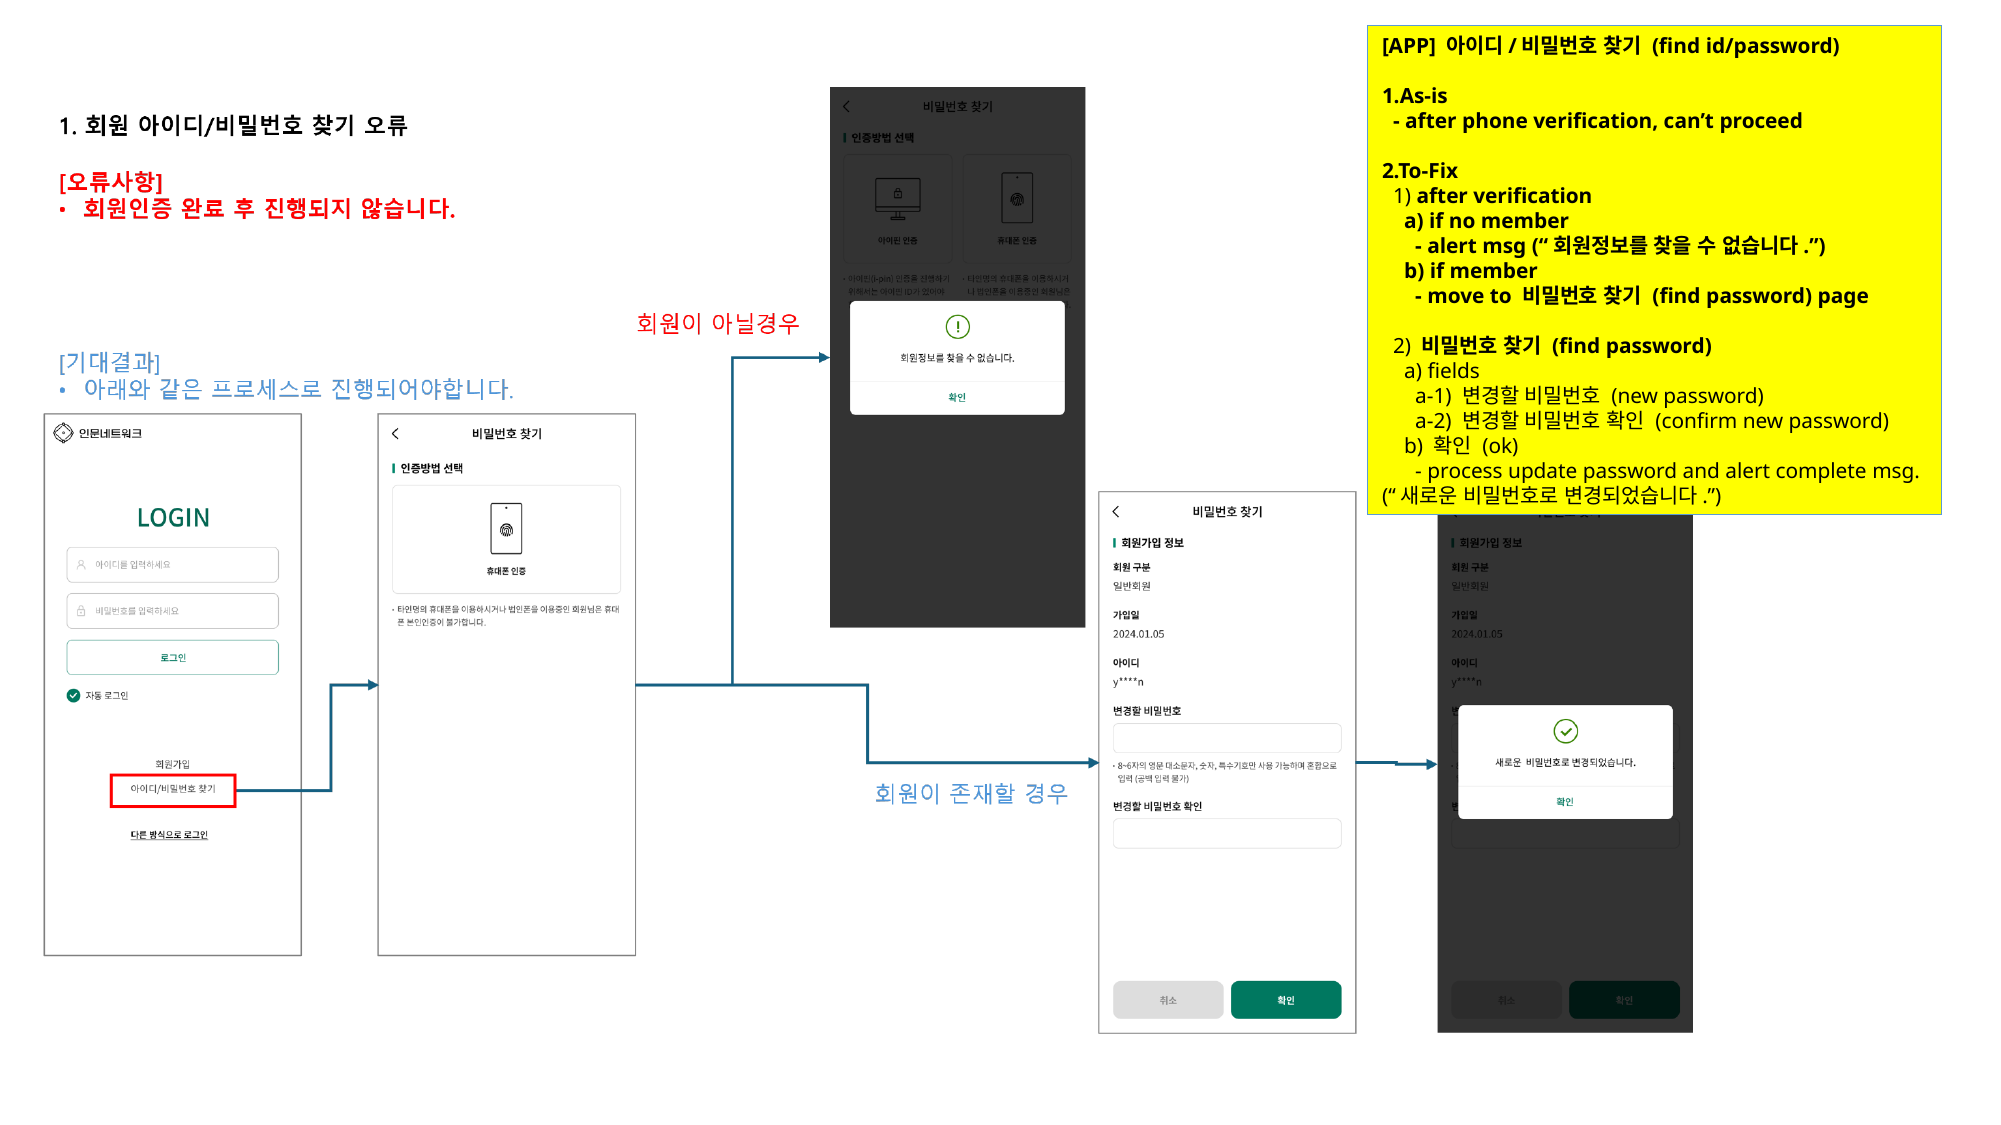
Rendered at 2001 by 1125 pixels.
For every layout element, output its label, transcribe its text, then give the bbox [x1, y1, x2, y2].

picture [42, 87, 1693, 1034]
text_box [APP] 아이디/비밀번호 찾기 (find id/password) 1.As-is - after phone verification, can’t proceed 2.To-Fix 1) after verification a) if no member - alert msg (“회원정보를 찾을 수 없습니다.”) b) if member - move to 비밀번호 찾기 (find password) page 2) 비밀번호 찾기 (find password) a) fields a-1) 변경할 비밀번호 (new password) a-2) 변경할 비밀번호 확인 (confirm new password) b) 확인 (ok) - process update password and alert complete msg.(“새로운 비밀번호로 변경되었습니다.”) [1367, 25, 1942, 515]
